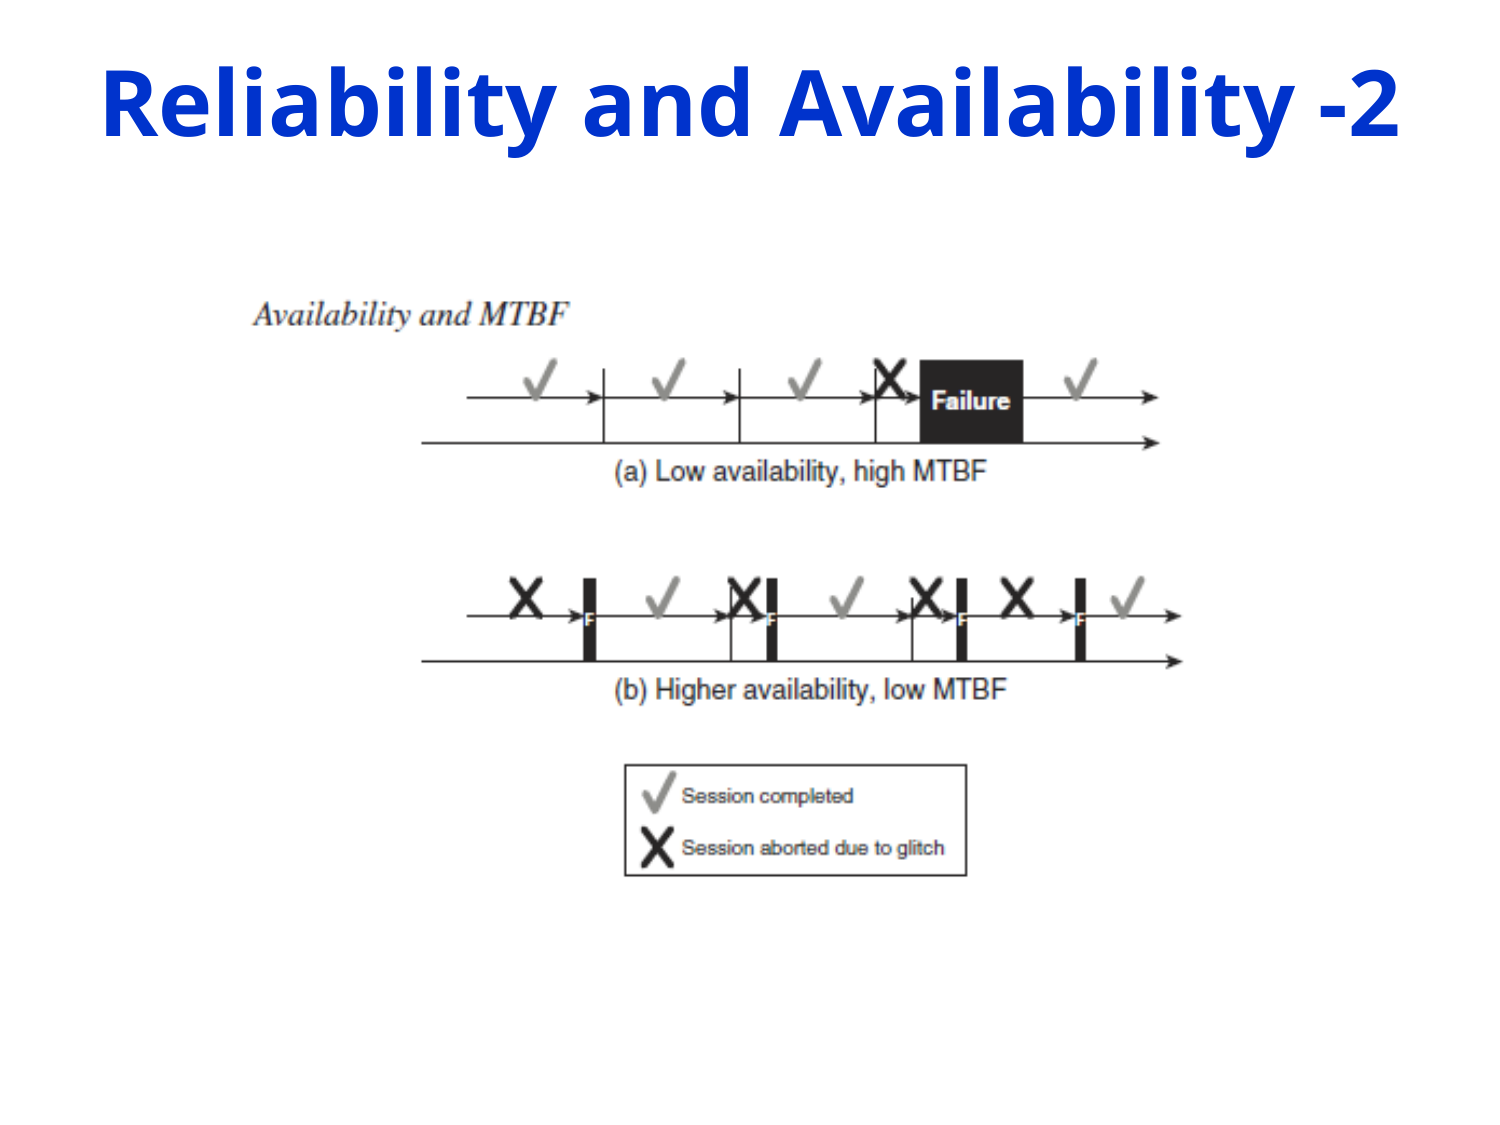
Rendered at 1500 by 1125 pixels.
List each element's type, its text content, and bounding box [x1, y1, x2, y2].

title Reliability and Availability -2 [0, 24, 1500, 175]
picture [243, 287, 1257, 900]
